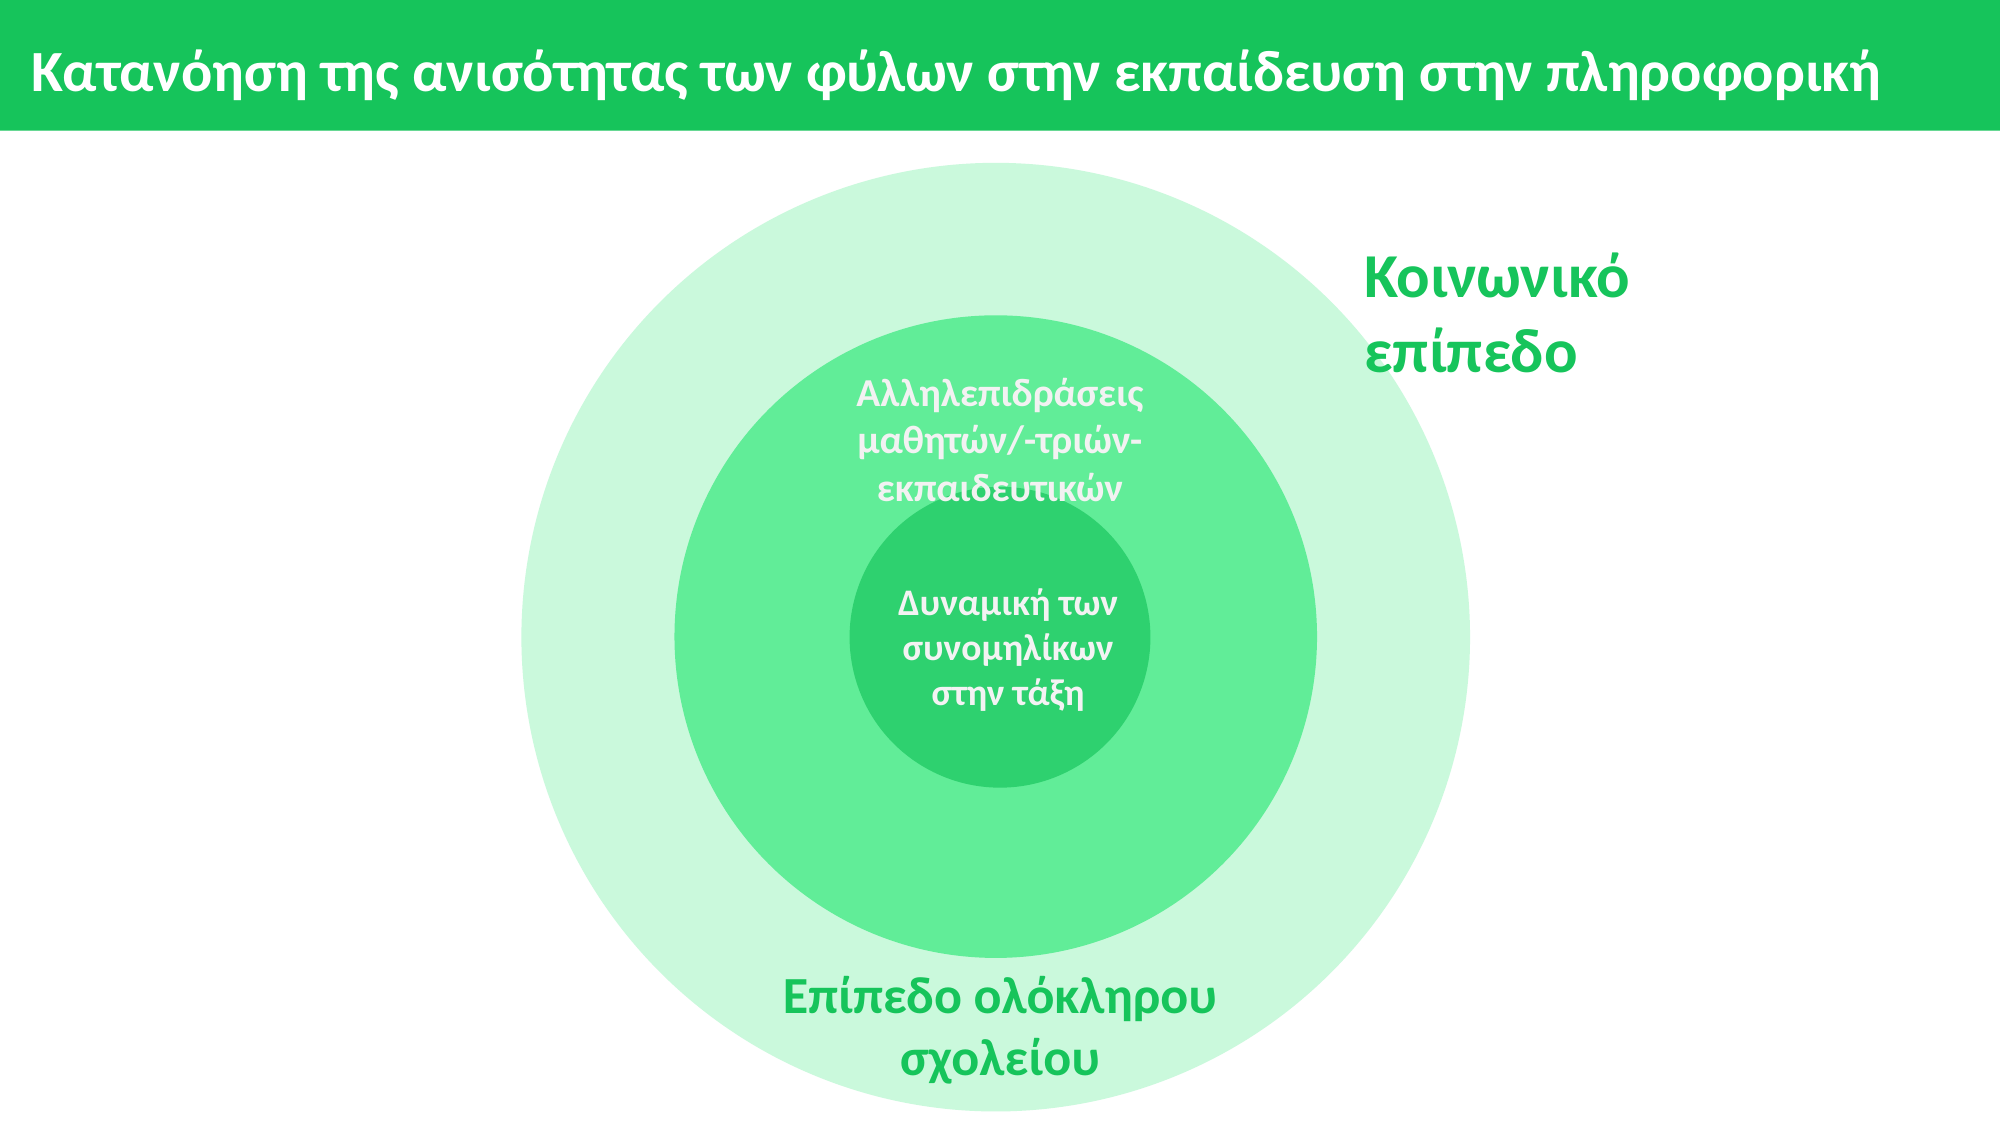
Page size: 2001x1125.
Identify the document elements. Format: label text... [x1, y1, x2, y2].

title Κατανόηση της ανισότητας των φύλων στην εκπαίδευση στην πληροφορική [16, 13, 1976, 131]
text_box [521, 162, 1471, 1004]
text_box [1136, 572, 1151, 702]
text_box [849, 518, 1132, 788]
text_box [674, 389, 1318, 946]
text_box Επίπεδο ολόκληρου σχολείου [695, 946, 1304, 1112]
text_box Δυναμική των συνομηλίκων στην τάξη [881, 562, 1136, 711]
text_box Κοινωνικό επίπεδο [1349, 220, 1715, 386]
text_box Αλληλεπιδράσεις μαθητών/-τριών-εκπαιδευτικών [791, 351, 1209, 518]
text_box [848, 315, 1143, 351]
